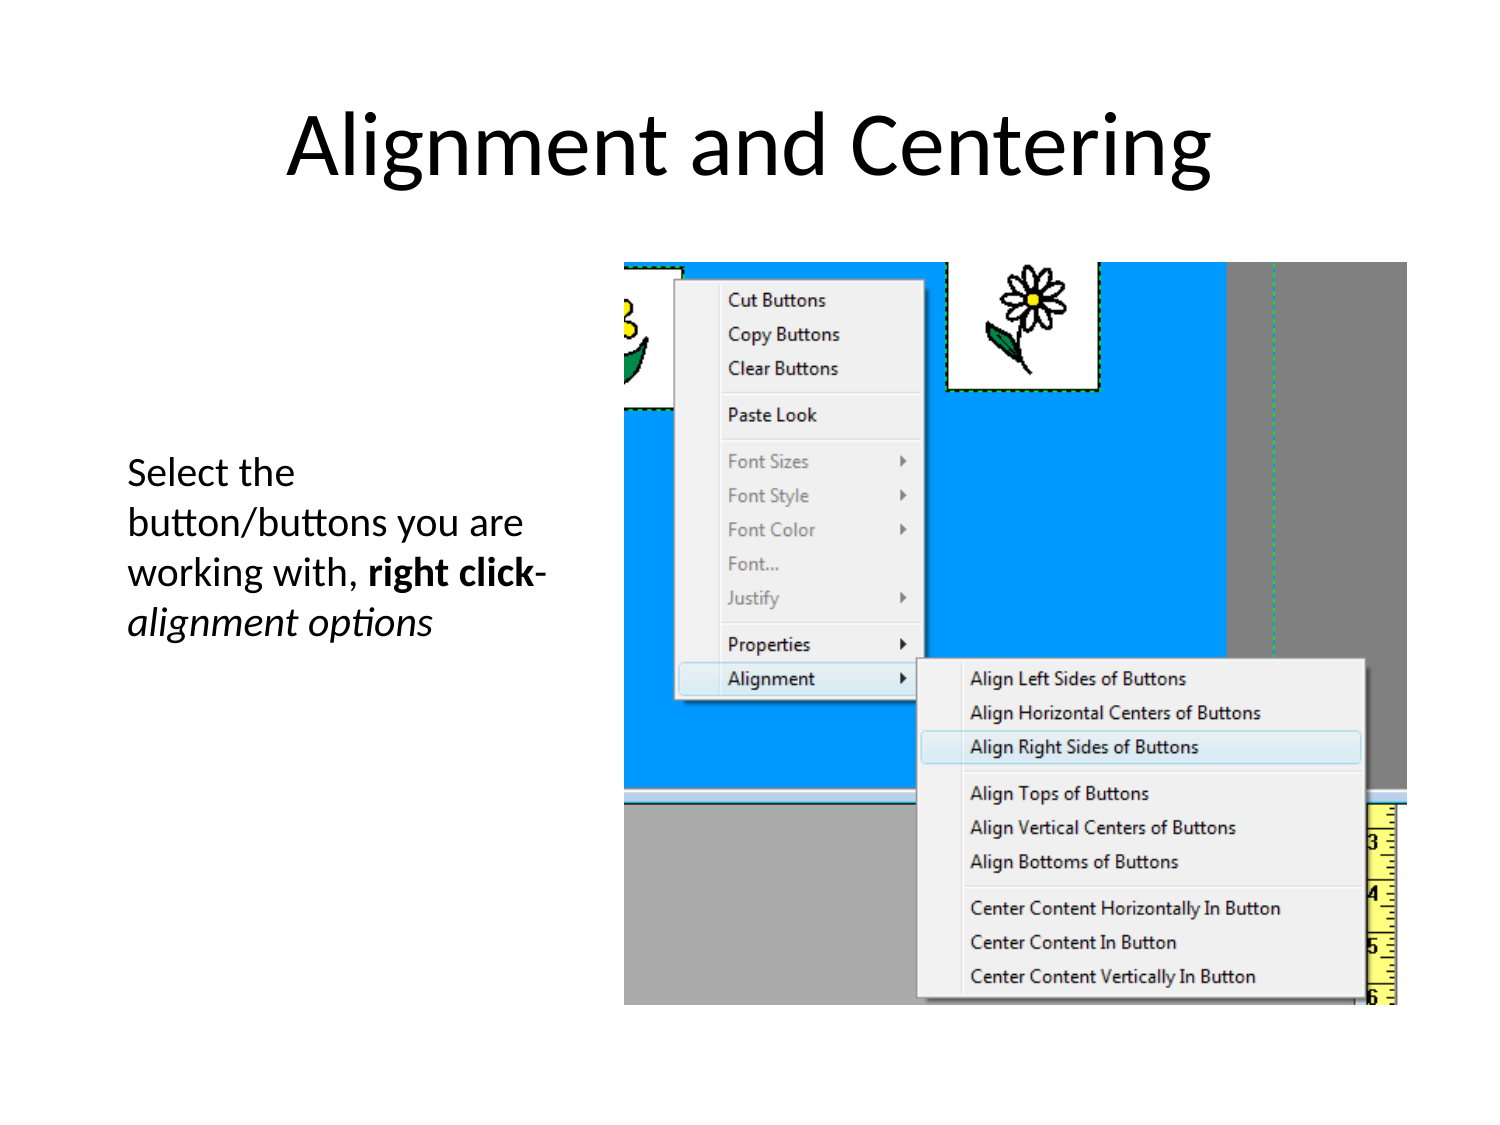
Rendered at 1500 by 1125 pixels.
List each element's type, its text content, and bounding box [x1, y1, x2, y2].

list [624, 262, 1407, 1006]
title Alignment and Centering [75, 45, 1425, 233]
text_box Select the button/buttons you are working with, right click-alignment options [112, 437, 563, 653]
